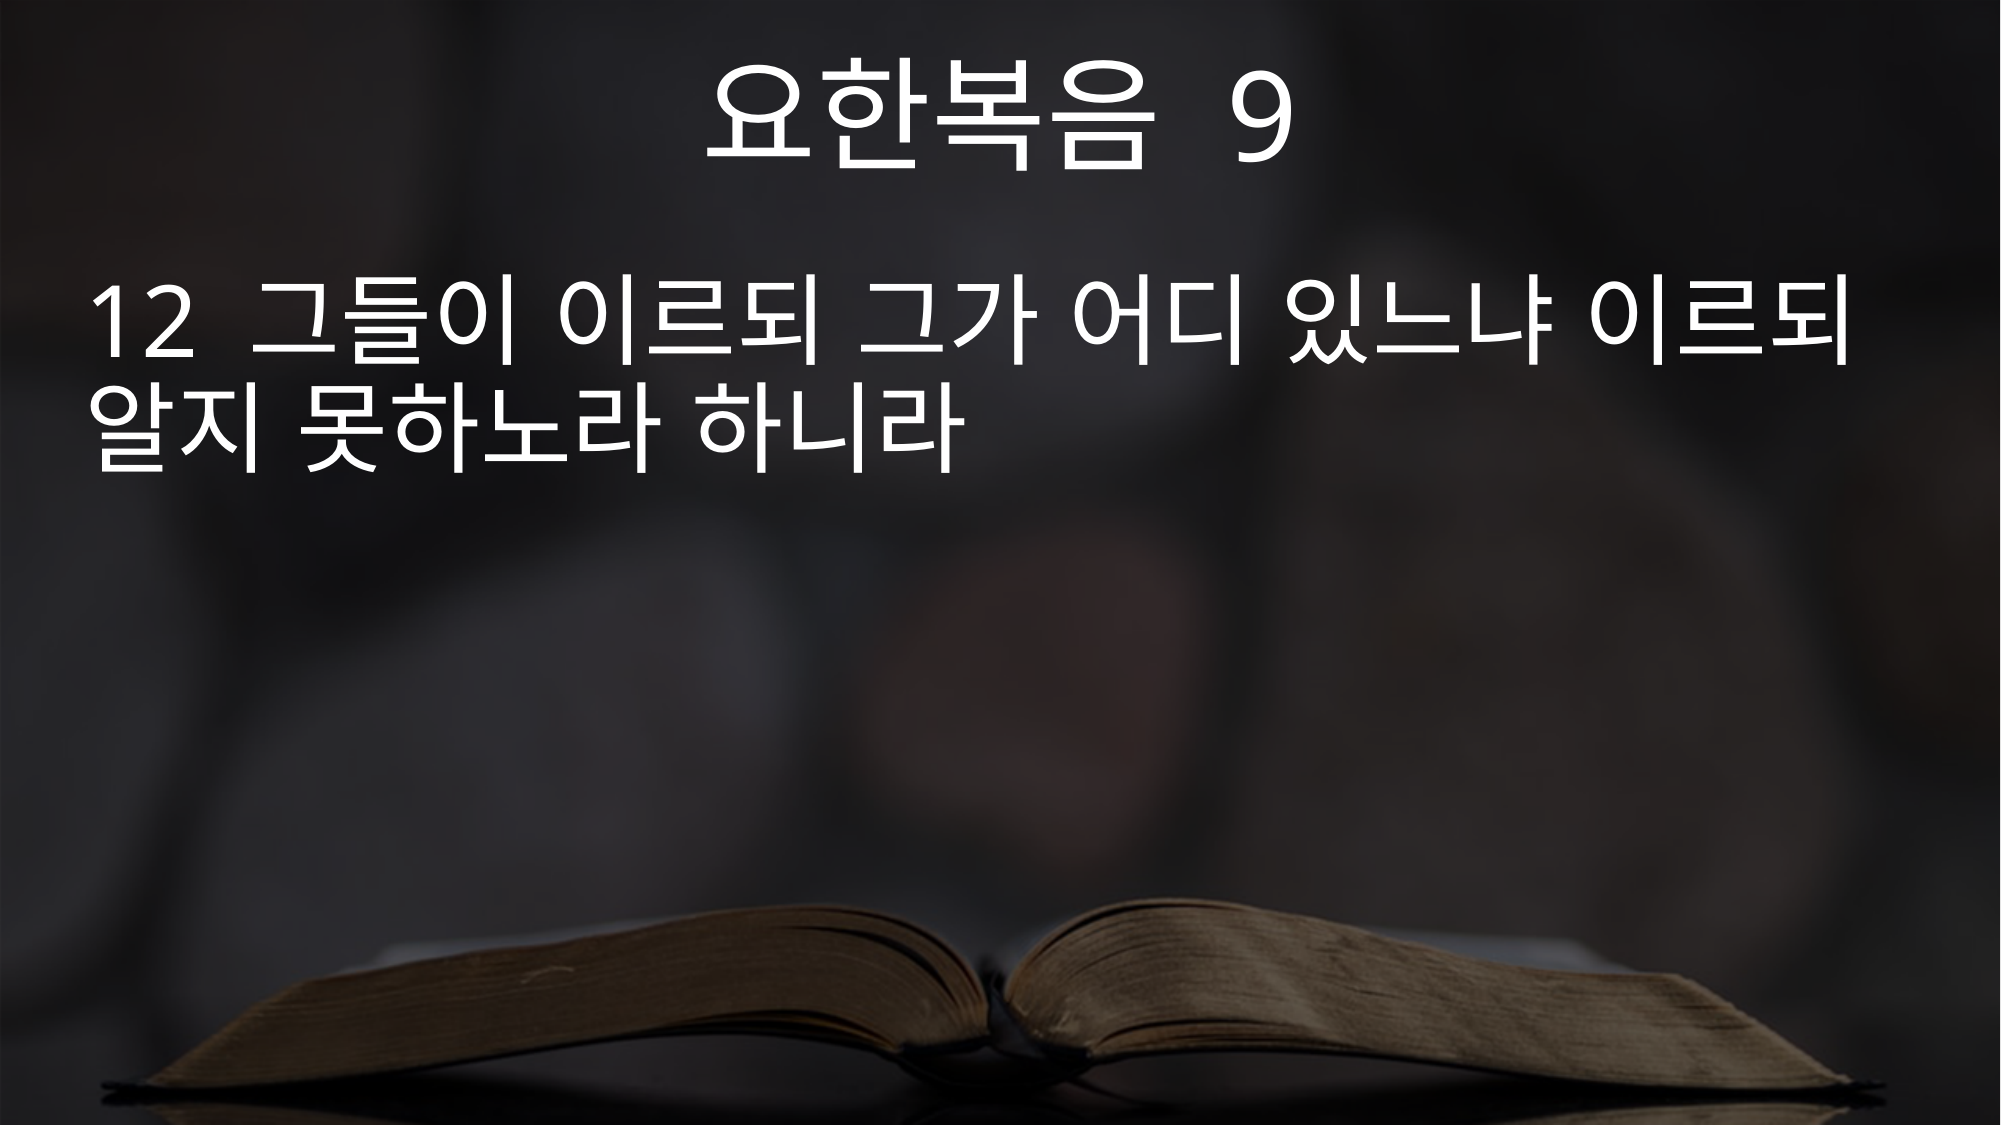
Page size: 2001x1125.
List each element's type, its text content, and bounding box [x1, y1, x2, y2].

list 12 그들이 이르되 그가 어디 있느냐 이르되 알지 못하노라 하니라 [69, 263, 1953, 423]
footer 요한복음 9 [0, 32, 2000, 192]
picture [0, 0, 2001, 1125]
